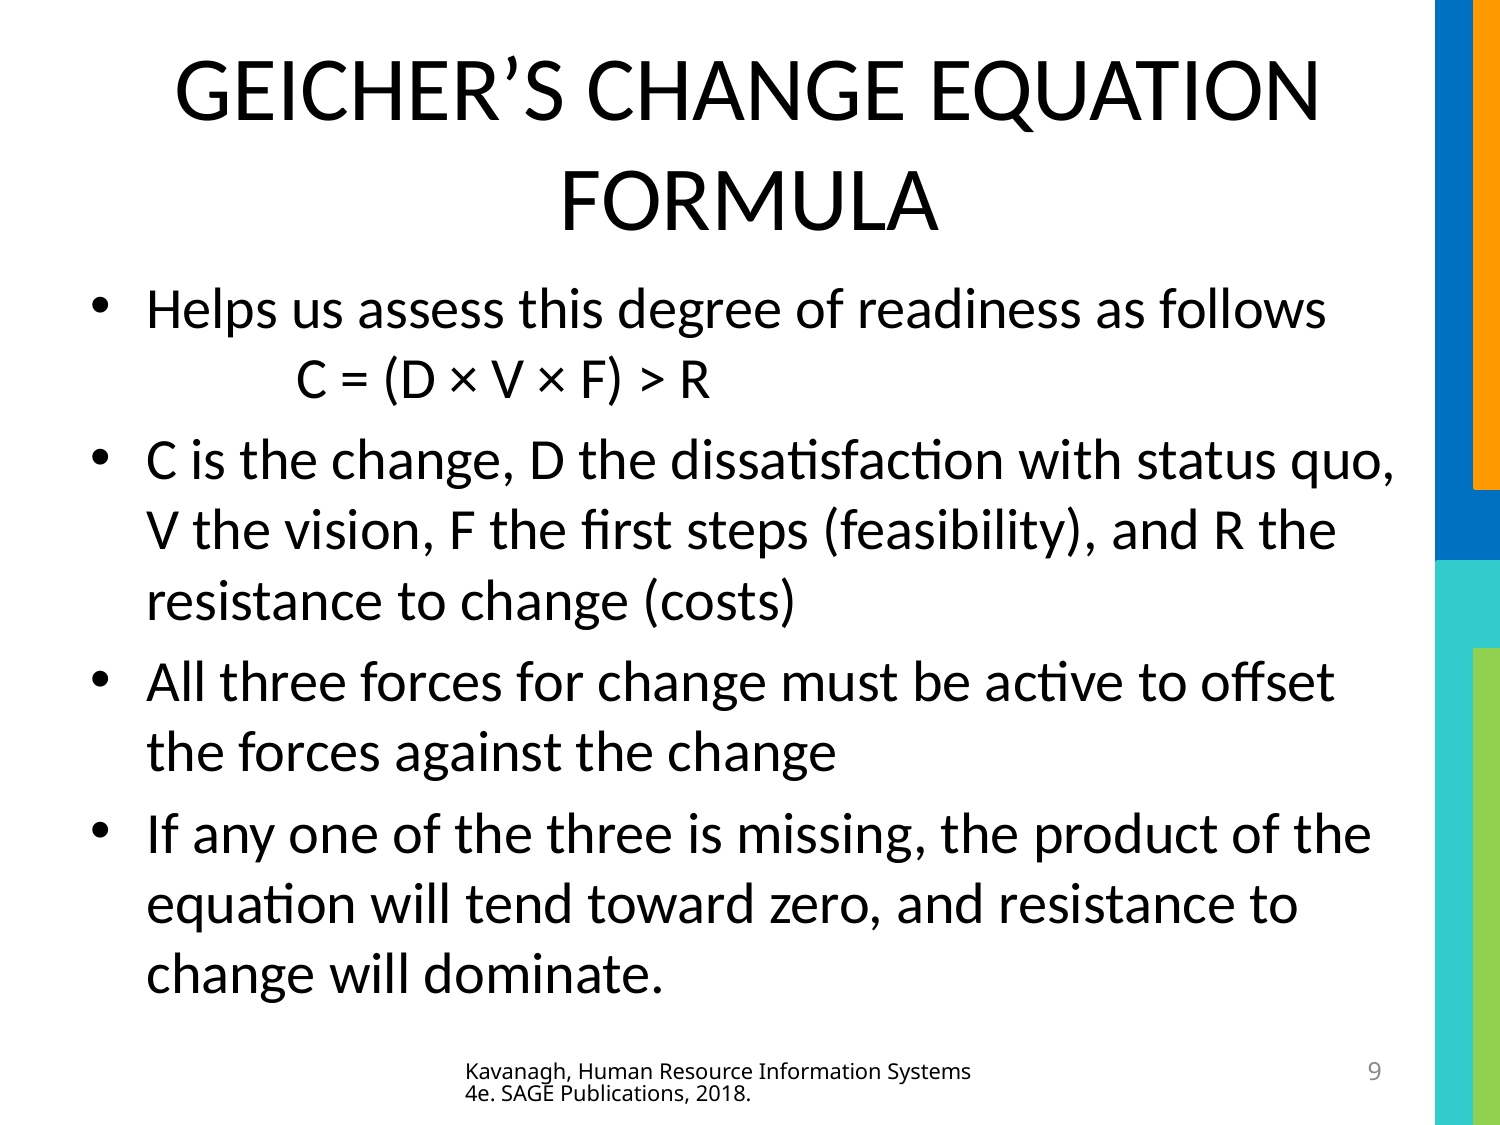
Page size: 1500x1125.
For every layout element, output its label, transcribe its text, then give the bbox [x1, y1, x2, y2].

list Helps us assess this degree of readiness as follows C = (D × V × F) > R C is the change, D the dissatisfaction with status quo, V the vision, F the first steps (feasibility), and R the resistance to change (costs) All three forces for change must be active to offset the forces against the change If any one of the three is missing, the product of the equation will tend toward zero, and resistance to change will dominate. [75, 262, 1425, 1005]
footer Kavanagh, Human Resource Information Systems 4e. SAGE Publications, 2018. [450, 1042, 1004, 1103]
title GEICHER’S CHANGE EQUATION FORMULA [75, 45, 1425, 233]
slide_number 9 [1059, 1042, 1397, 1103]
